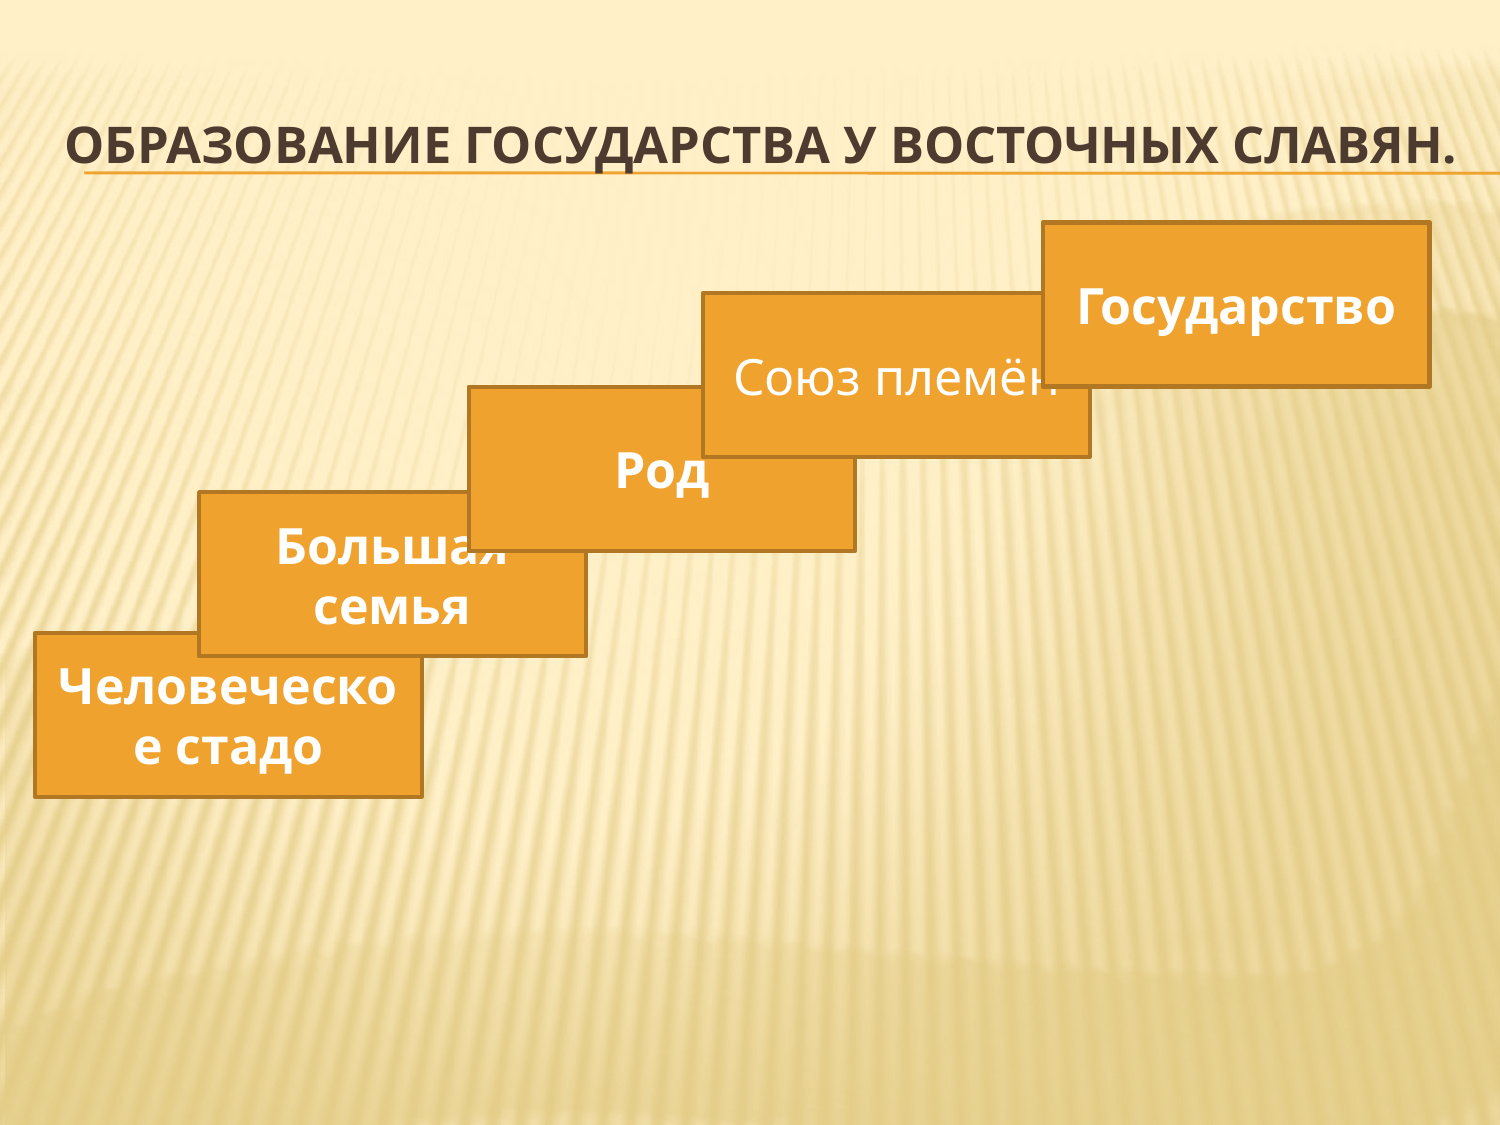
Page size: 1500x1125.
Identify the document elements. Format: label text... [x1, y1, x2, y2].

title Образование государства у восточных славян. [50, 75, 1475, 213]
text_box Род [467, 385, 857, 553]
text_box Большая семья [197, 490, 588, 658]
text_box Человеческое стадо [33, 631, 424, 799]
text_box Союз племён [701, 291, 1092, 459]
text_box Государство [1041, 220, 1432, 389]
